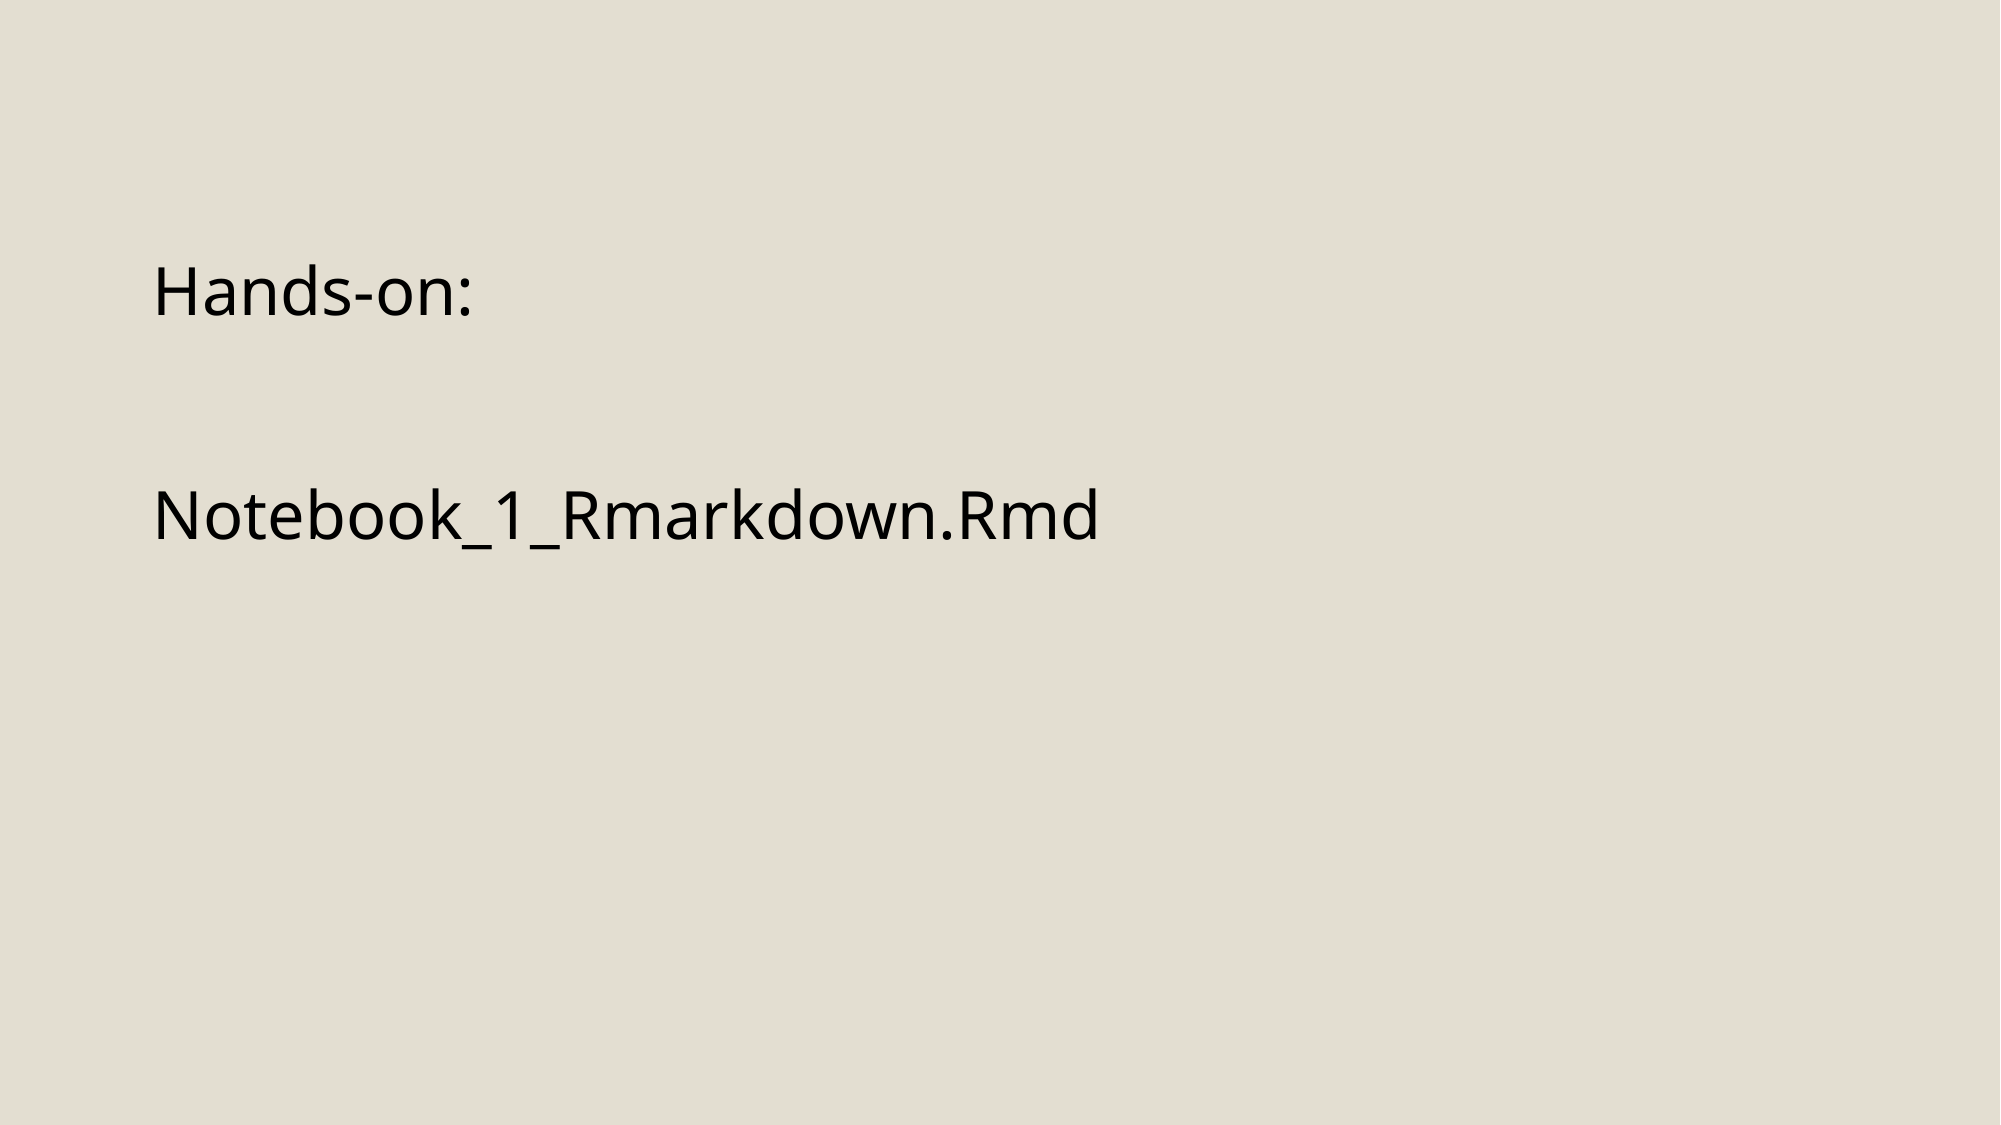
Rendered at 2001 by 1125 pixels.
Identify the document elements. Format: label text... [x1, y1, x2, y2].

list Notebook_1_Rmarkdown.Rmd [137, 474, 1506, 963]
title Hands-on: [137, 75, 783, 338]
